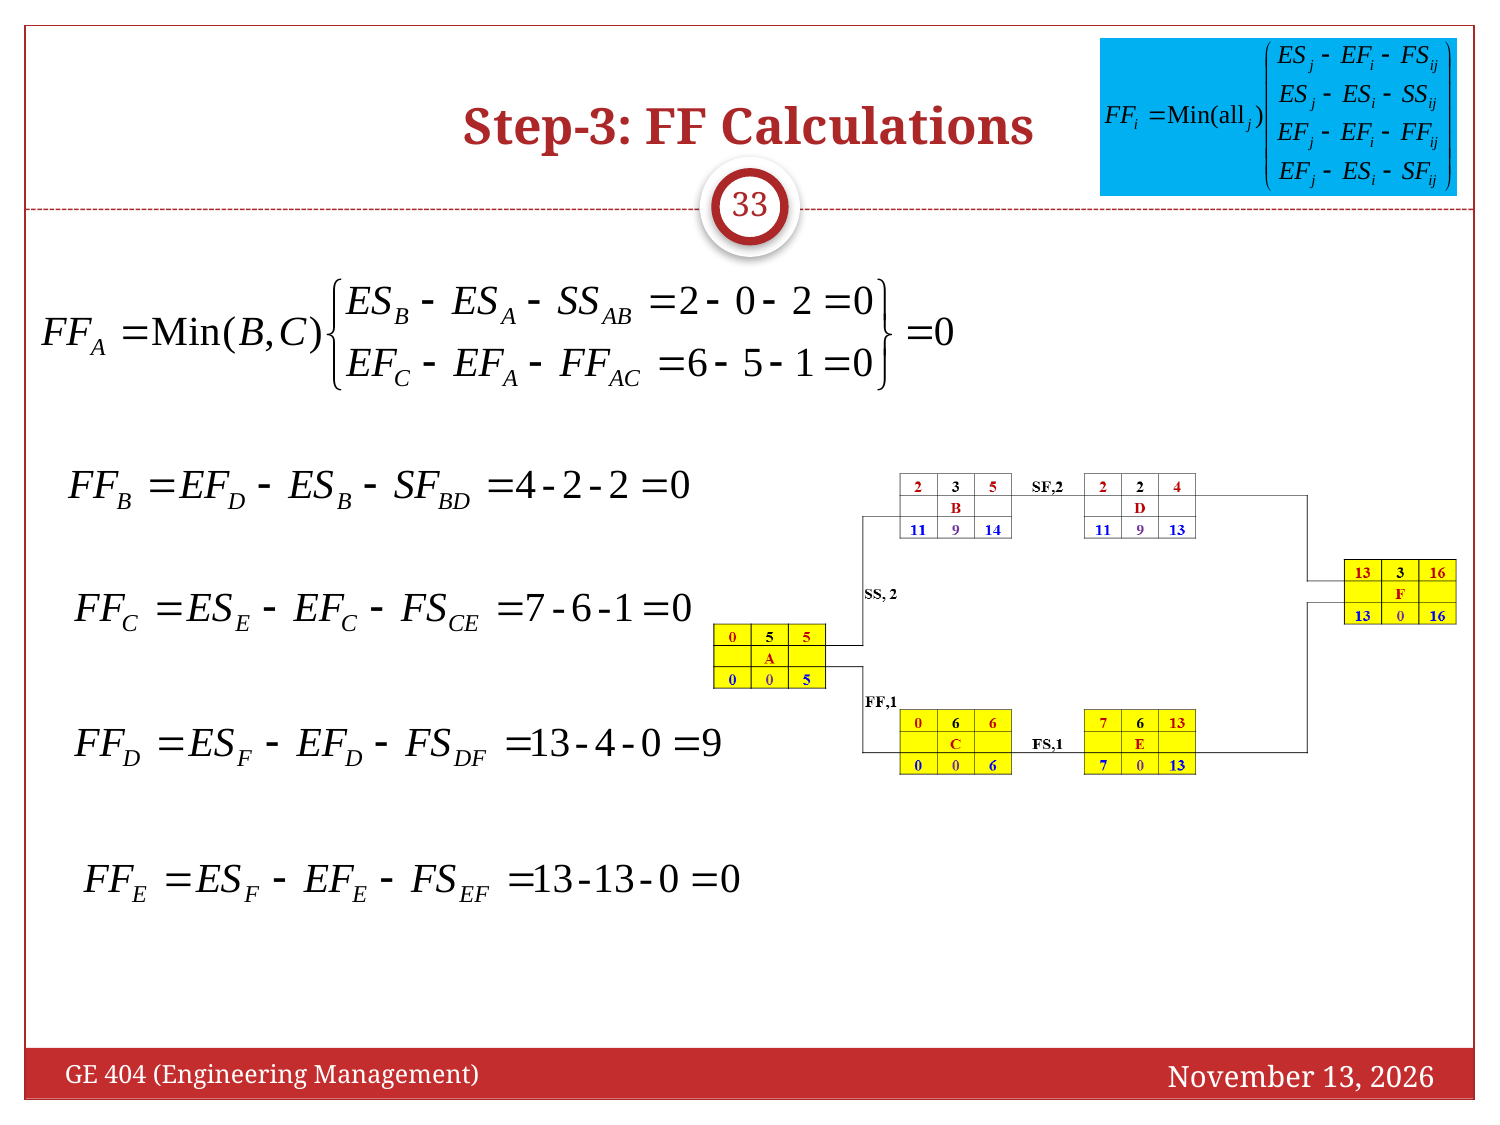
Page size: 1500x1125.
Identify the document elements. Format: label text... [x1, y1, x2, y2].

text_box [75, 851, 746, 911]
slide_number 33 [712, 169, 788, 199]
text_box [33, 268, 962, 401]
slide_number 33 [712, 201, 788, 243]
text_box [66, 714, 706, 775]
title Step-3: FF Calculations [49, 37, 1096, 162]
picture [713, 470, 1458, 784]
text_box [1099, 37, 1458, 197]
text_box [66, 579, 699, 642]
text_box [60, 457, 700, 517]
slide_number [950, 1050, 1450, 1111]
footer GE 404 (Engineering Management) [50, 1051, 638, 1112]
